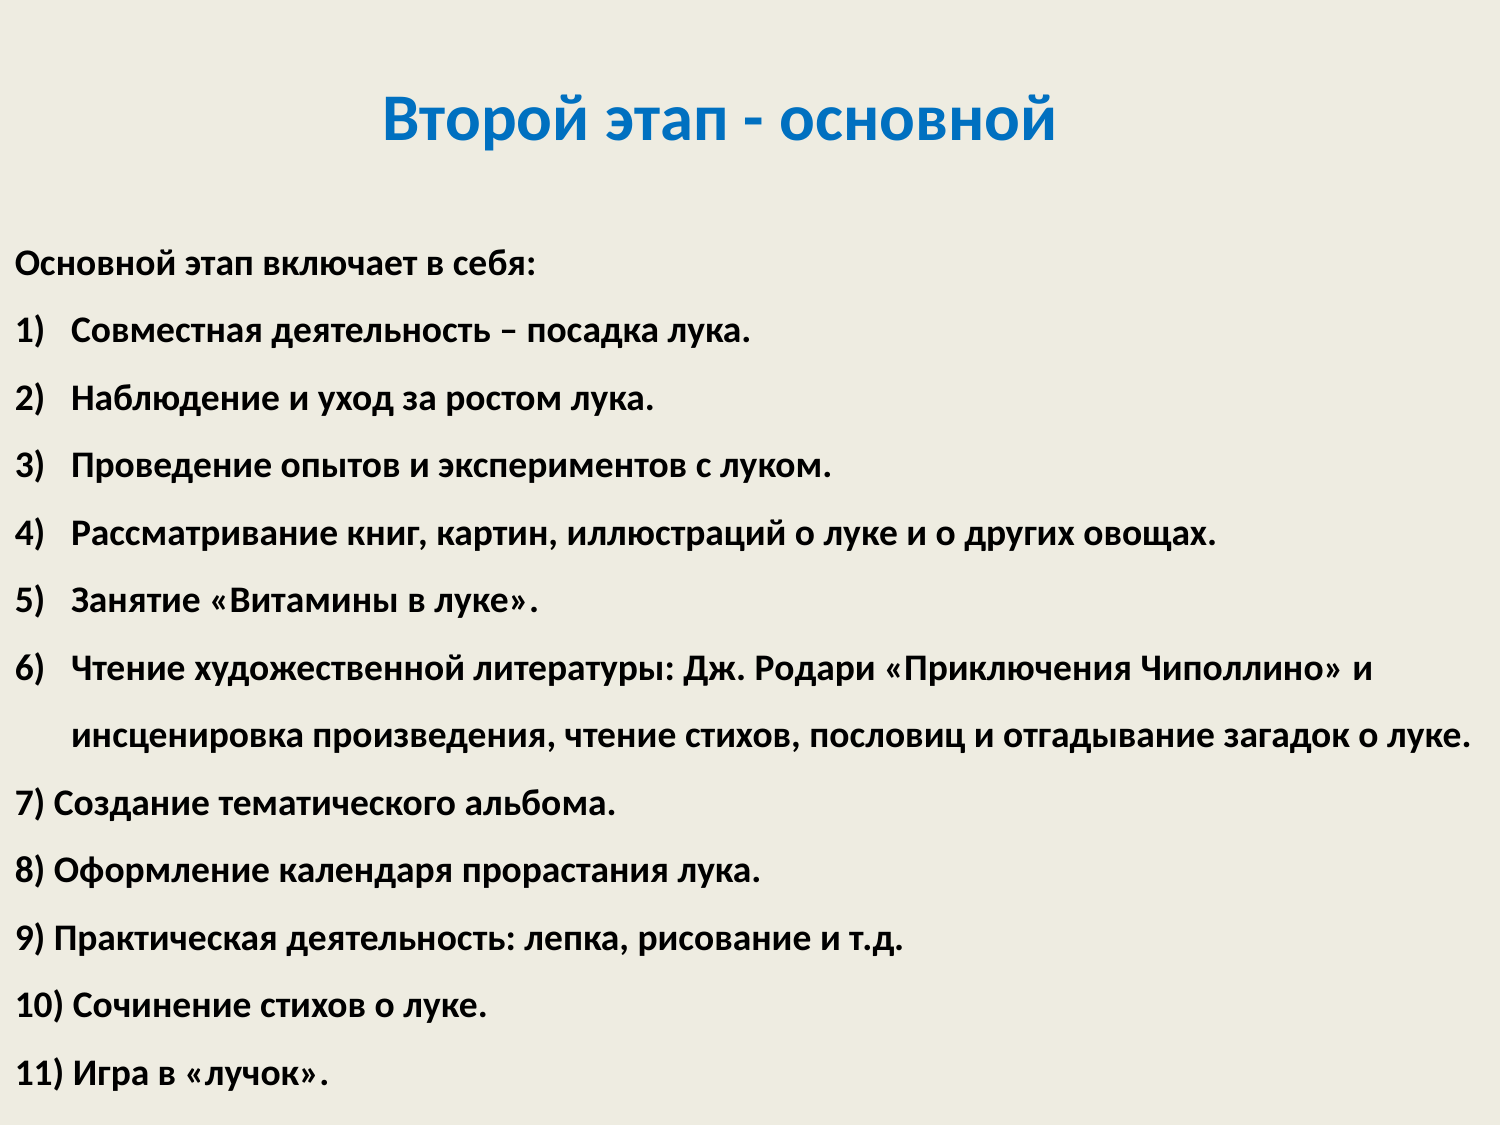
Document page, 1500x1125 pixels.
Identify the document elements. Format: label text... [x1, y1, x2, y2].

text_box Основной этап включает в себя: Совместная деятельность – посадка лука. Наблюдение и уход за ростом лука. Проведение опытов и экспериментов с луком. Рассматривание книг, картин, иллюстраций о луке и о других овощах. Занятие «Витамины в луке». Чтение художественной литературы: Дж. Родари «Приключения Чиполлино» и инсценировка произведения, чтение стихов, пословиц и отгадывание загадок о луке. 7) Создание тематического альбома. 8) Оформление календаря прорастания лука. 9) Практическая деятельность: лепка, рисование и т.д. 10) Сочинение стихов о луке. 11) Игра в «лучок». [0, 208, 1500, 1101]
text_box Второй этап - основной [160, 66, 1282, 162]
